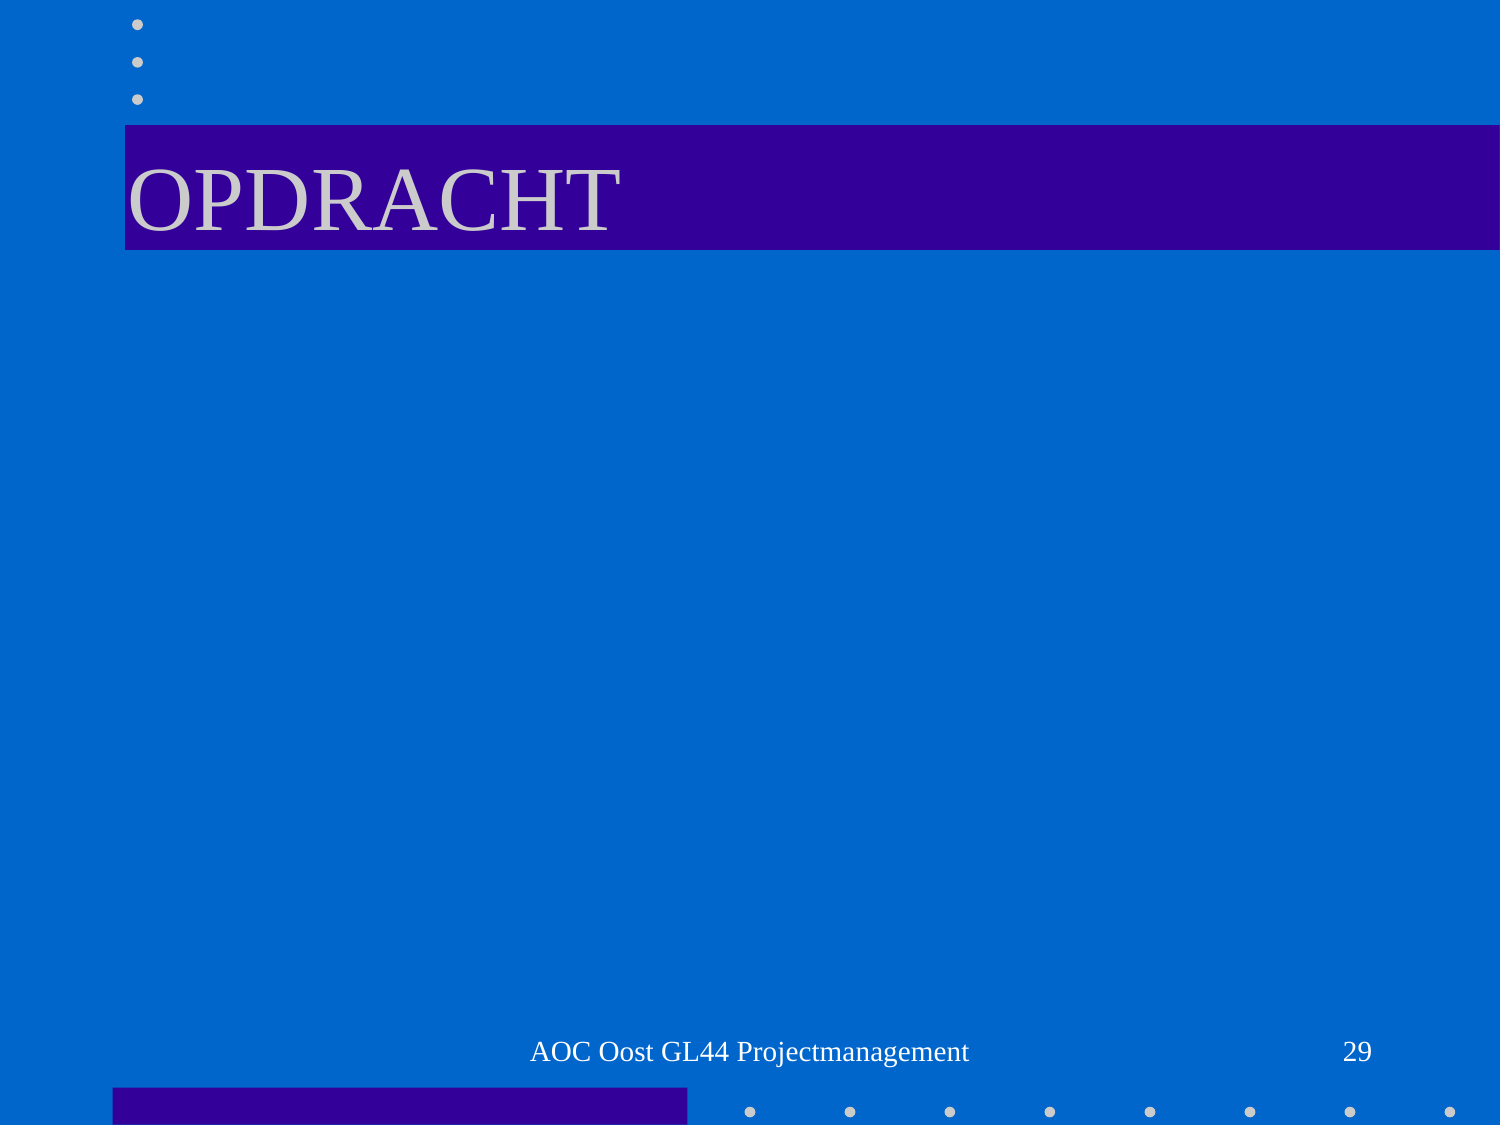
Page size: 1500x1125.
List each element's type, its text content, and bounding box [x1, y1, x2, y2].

title OPDRACHT [112, 99, 1388, 288]
footer AOC Oost GL44 Projectmanagement [512, 1012, 988, 1088]
slide_number 29 [1074, 1012, 1388, 1088]
